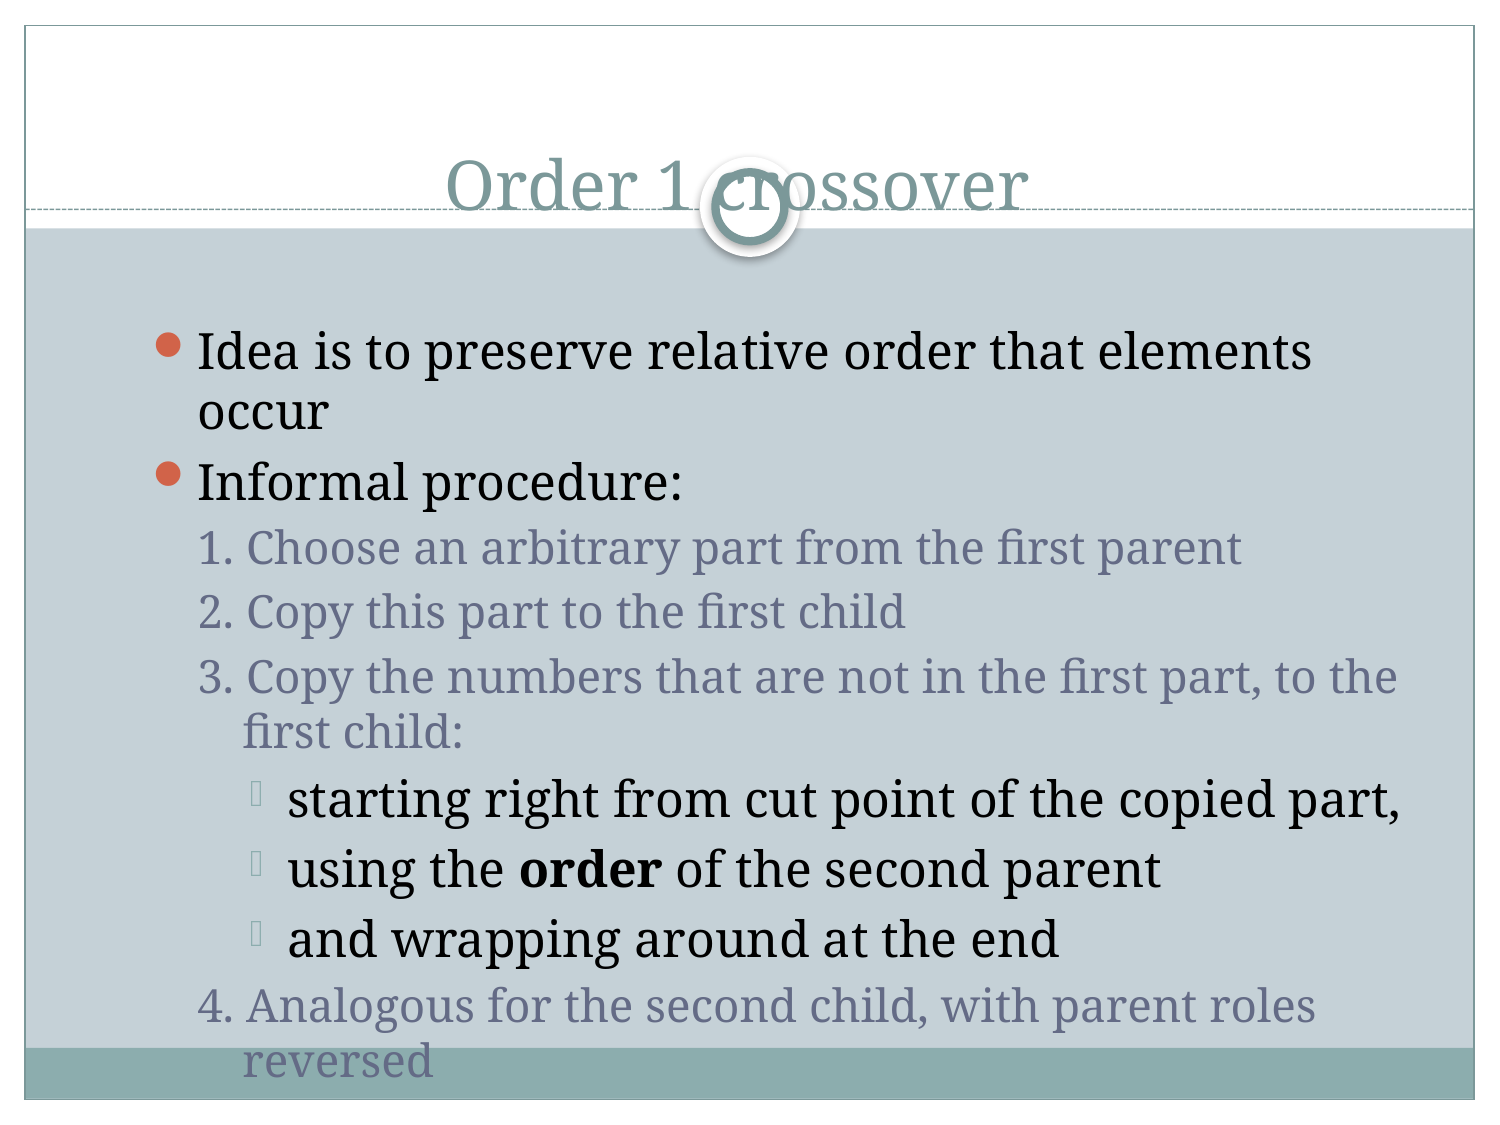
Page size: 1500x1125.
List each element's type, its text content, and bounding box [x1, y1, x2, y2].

list Idea is to preserve relative order that elements occur Informal procedure: 1. Choose an arbitrary part from the first parent 2. Copy this part to the first child 3. Copy the numbers that are not in the first part, to the first child: starting right from cut point of the copied part, using the order of the second parent and wrapping around at the end 4. Analogous for the second child, with parent roles reversed [137, 312, 1450, 1100]
title Order 1 crossover [99, 68, 1375, 232]
